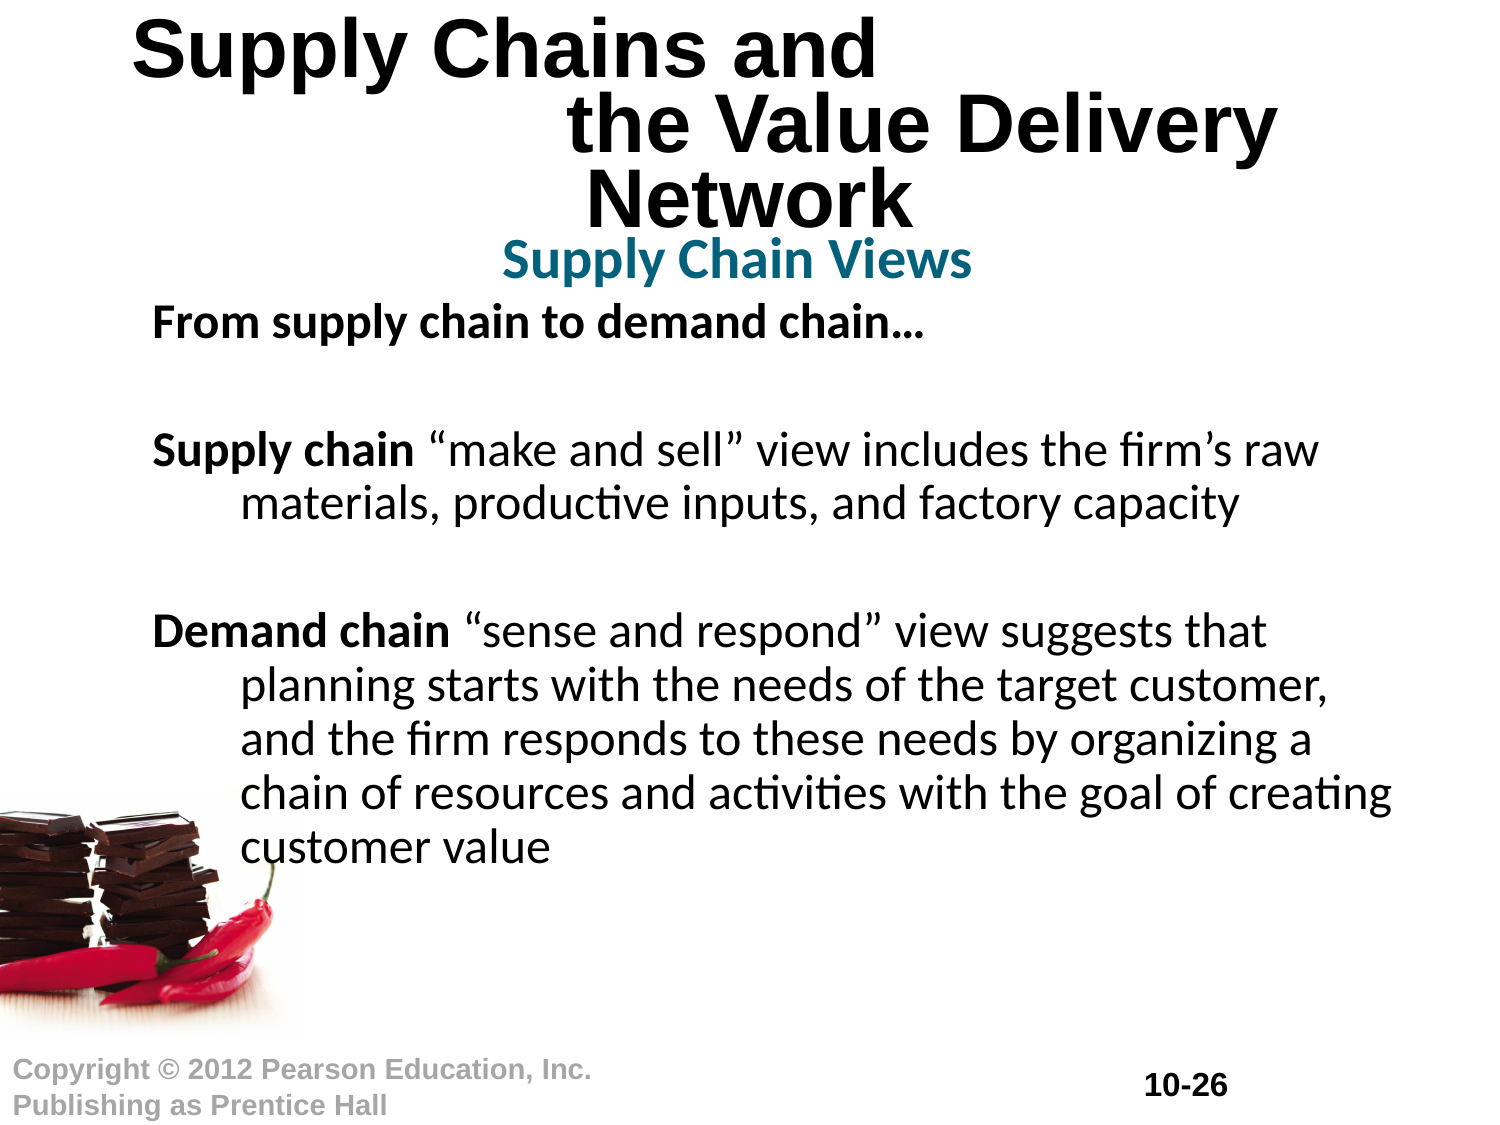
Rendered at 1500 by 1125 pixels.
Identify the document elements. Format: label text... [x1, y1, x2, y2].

picture [0, 789, 300, 1039]
list From supply chain to demand chain… Supply chain “make and sell” view includes the firm’s raw materials, productive inputs, and factory capacity Demand chain “sense and respond” view suggests that planning starts with the needs of the target customer, and the firm responds to these needs by organizing a chain of resources and activities with the goal of creating customer value [137, 287, 1413, 963]
title Supply Chains and the Value Delivery Network [112, 37, 1388, 226]
list Supply Chain Views [149, 212, 1326, 276]
